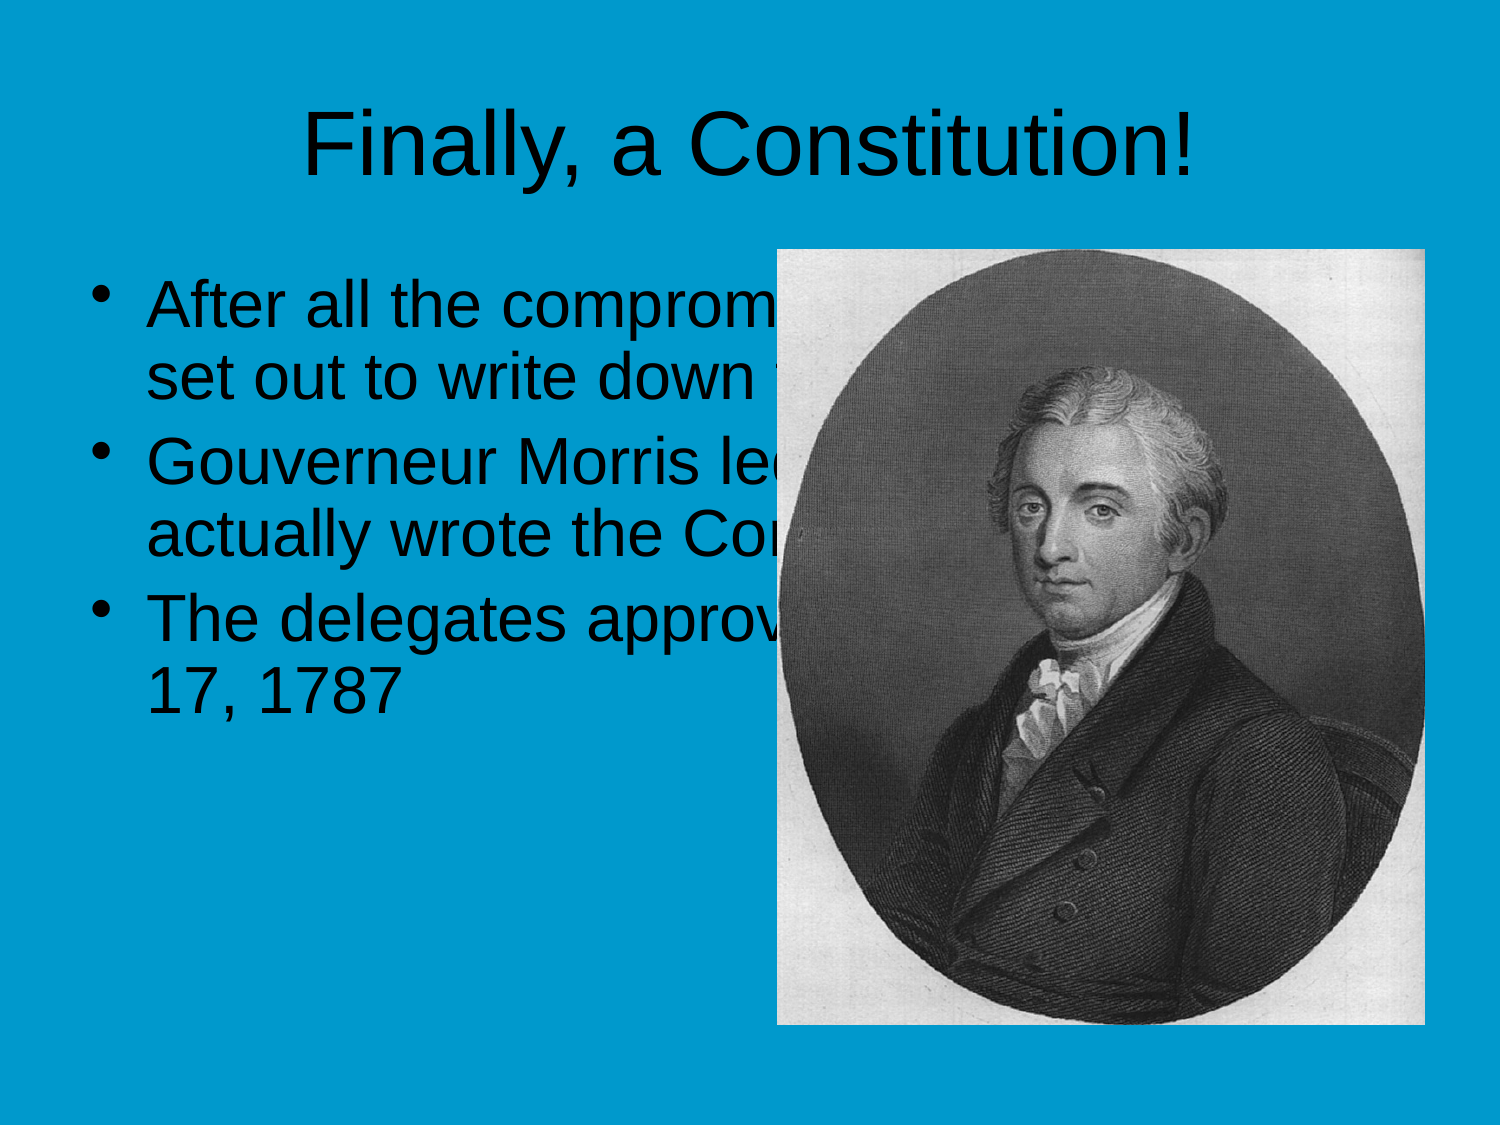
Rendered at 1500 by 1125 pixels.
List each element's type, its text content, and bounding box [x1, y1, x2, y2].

title Finally, a Constitution! [75, 45, 1425, 233]
list After all the compromises, the convention set out to write down their ideas Gouverneur Morris led the committee that actually wrote the Constitution The delegates approved it on September 17, 1787 [75, 262, 772, 1005]
picture [777, 250, 1424, 1024]
